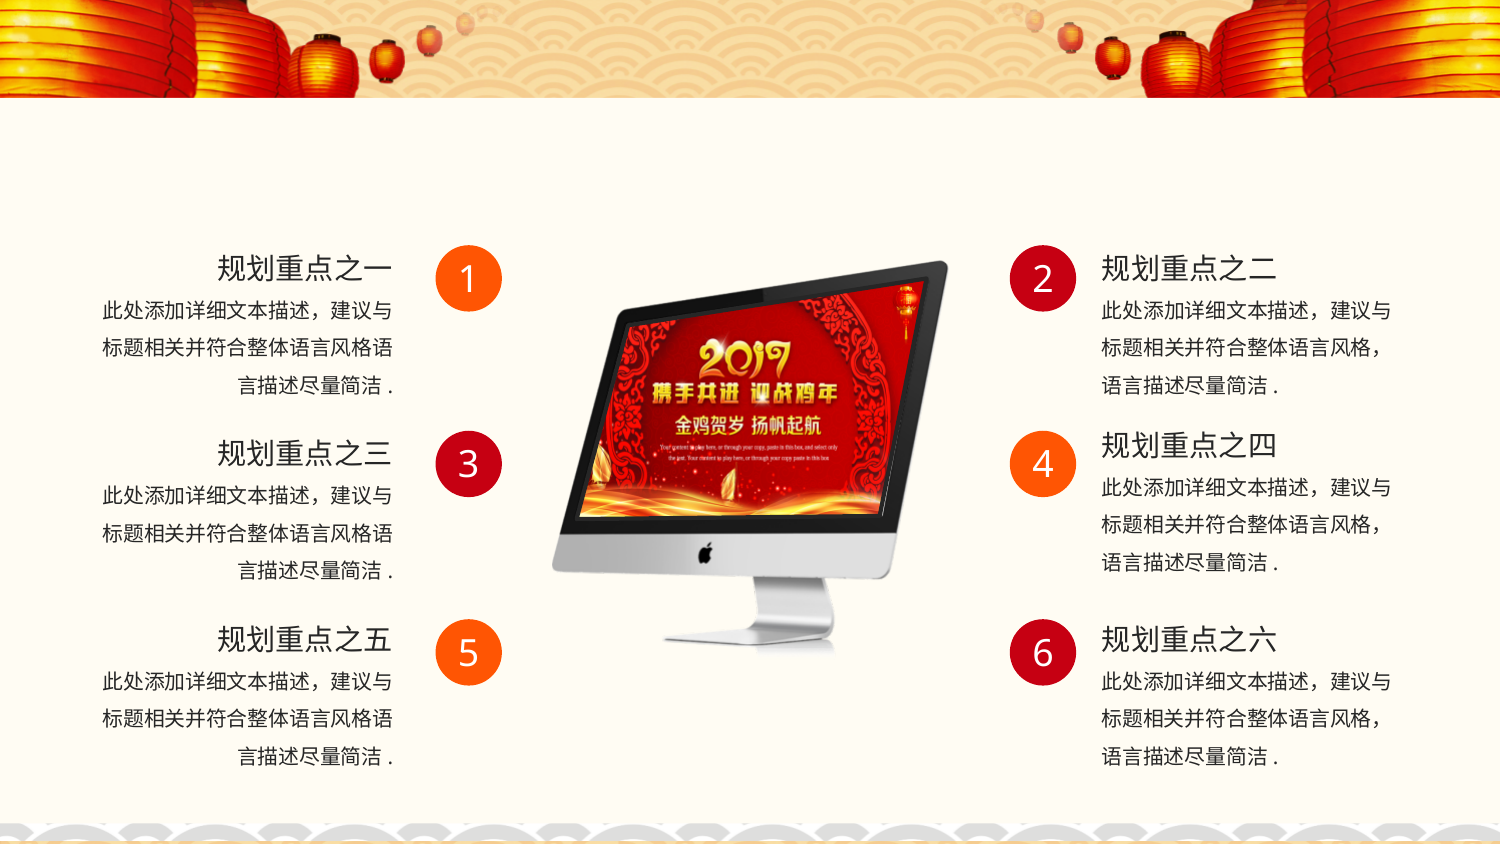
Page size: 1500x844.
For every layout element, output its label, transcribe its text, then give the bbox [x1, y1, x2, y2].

text_box 1 [435, 245, 502, 312]
text_box 3 [435, 430, 502, 498]
text_box 2 [1009, 245, 1077, 312]
text_box 规划重点之五 此处添加详细文本描述，建议与标题相关并符合整体语言风格语言描述尽量简洁. [76, 613, 408, 776]
text_box 规划重点之一 此处添加详细文本描述，建议与标题相关并符合整体语言风格语言描述尽量简洁. [76, 242, 408, 405]
text_box 规划重点之三 此处添加详细文本描述，建议与标题相关并符合整体语言风格语言描述尽量简洁. [76, 428, 408, 591]
text_box 5 [435, 619, 502, 686]
text_box 规划重点之四 此处添加详细文本描述，建议与标题相关并符合整体语言风格，语言描述尽量简洁. [1087, 419, 1428, 582]
text_box 6 [1009, 619, 1077, 686]
text_box 4 [1009, 430, 1077, 498]
text_box 规划重点之二 此处添加详细文本描述，建议与标题相关并符合整体语言风格，语言描述尽量简洁. [1087, 242, 1428, 405]
text_box 规划重点之六 此处添加详细文本描述，建议与标题相关并符合整体语言风格，语言描述尽量简洁. [1087, 613, 1428, 776]
picture [0, 824, 1500, 844]
picture [0, 0, 1500, 97]
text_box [552, 259, 949, 661]
